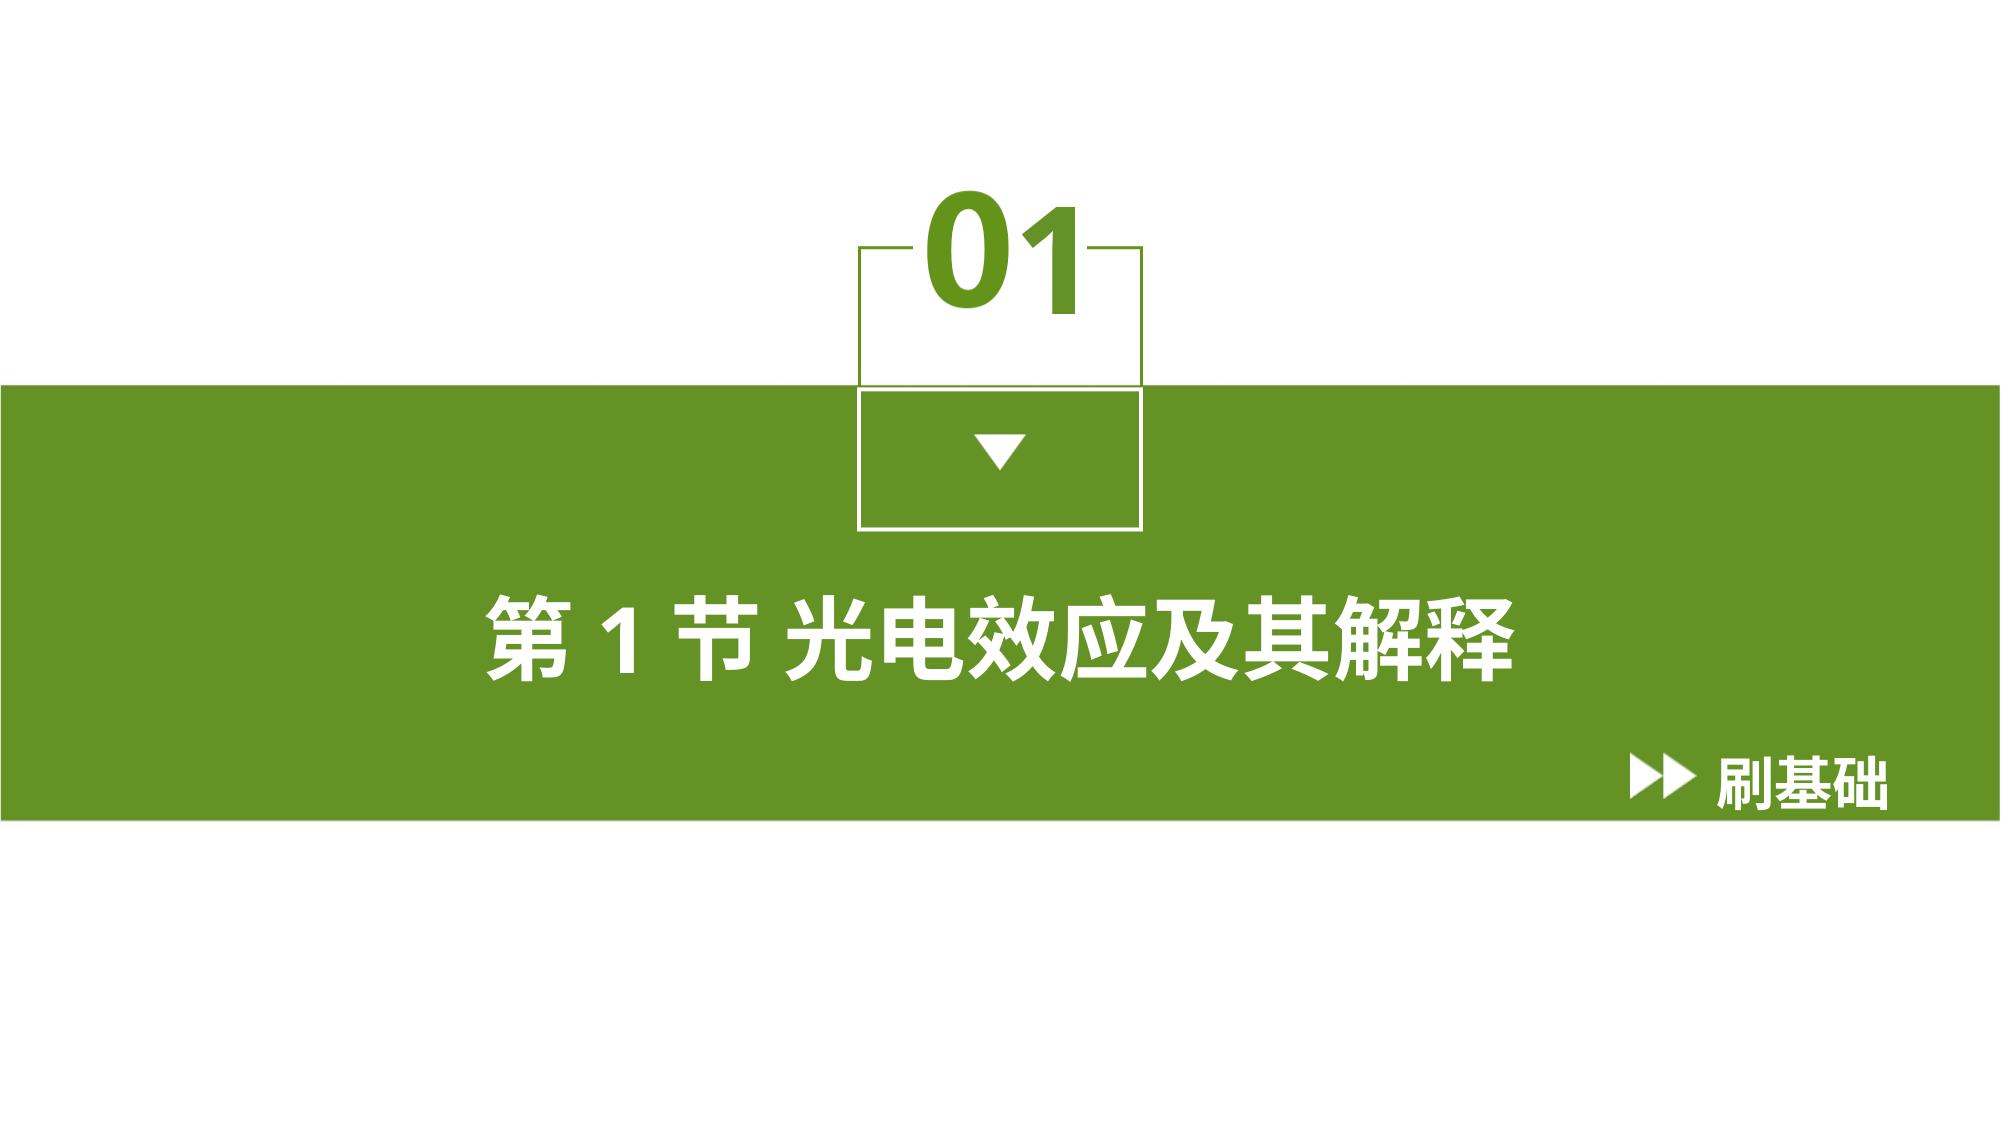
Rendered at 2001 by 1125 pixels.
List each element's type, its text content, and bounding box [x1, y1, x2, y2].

text_box 1 [1013, 156, 1173, 353]
text_box 第1节 光电效应及其解释 [0, 572, 2000, 699]
picture [0, 0, 2000, 572]
text_box 刷基础 [1715, 718, 1997, 812]
picture [0, 699, 2000, 1125]
